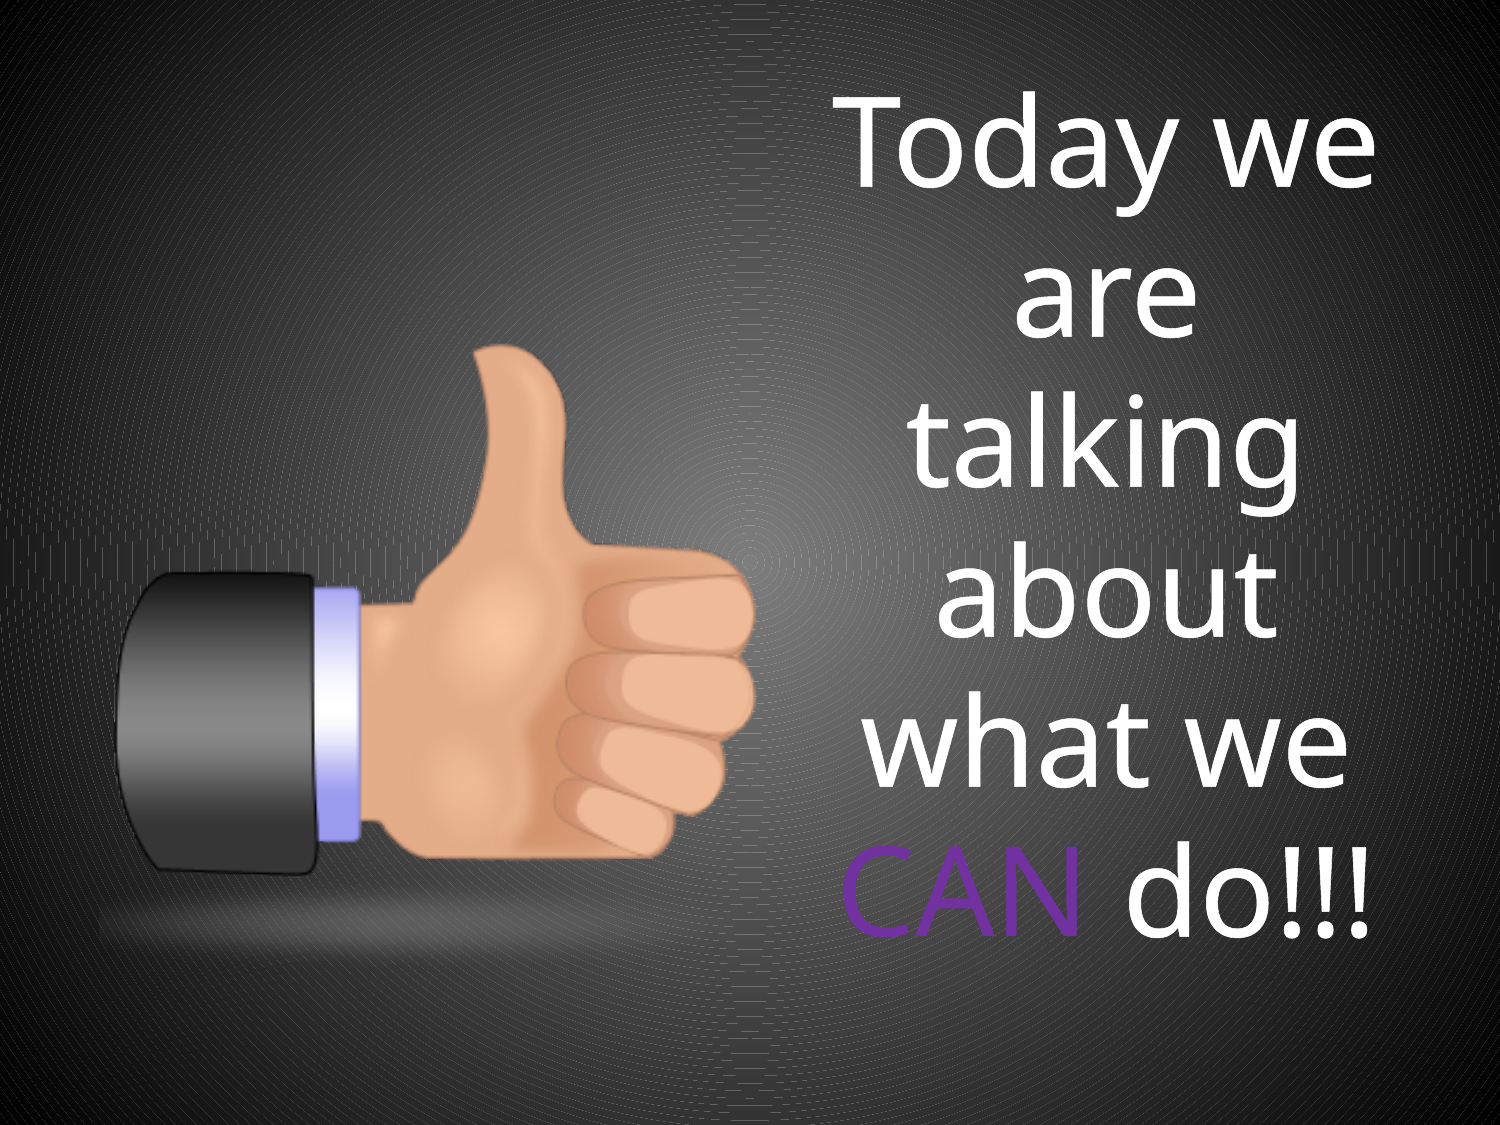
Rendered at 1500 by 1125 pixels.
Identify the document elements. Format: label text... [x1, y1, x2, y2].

text_box Today we are talking about what we CAN do!!! [799, 54, 1413, 970]
picture [99, 290, 776, 967]
